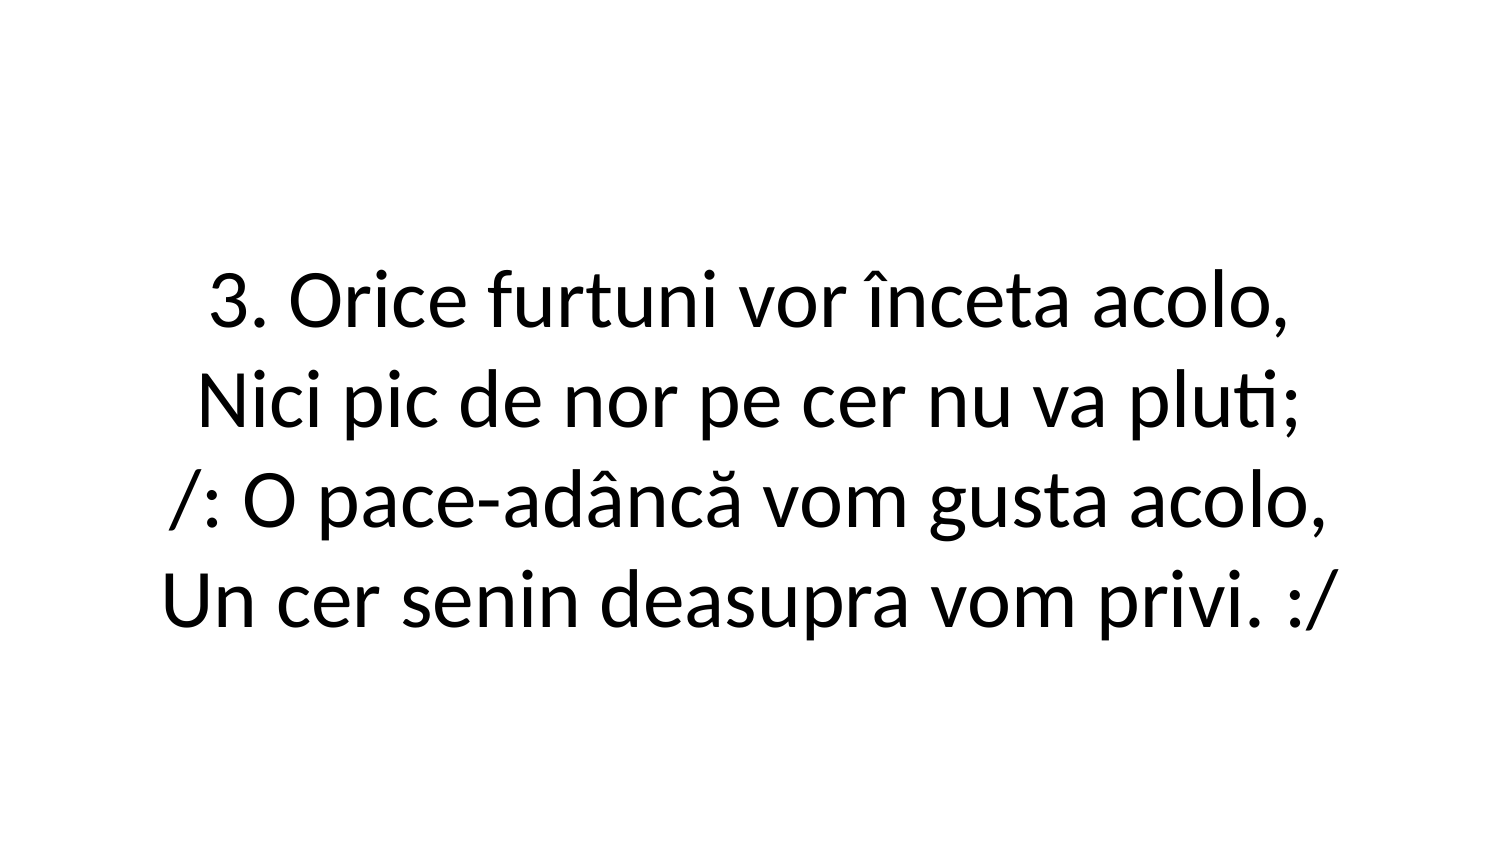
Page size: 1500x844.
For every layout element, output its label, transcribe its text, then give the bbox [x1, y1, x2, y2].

text_box 3. Orice furtuni vor înceta acolo, Nici pic de nor pe cer nu va pluti; /: O pace-adâncă vom gusta acolo, Un cer senin deasupra vom privi. :/ [145, 192, 1355, 652]
